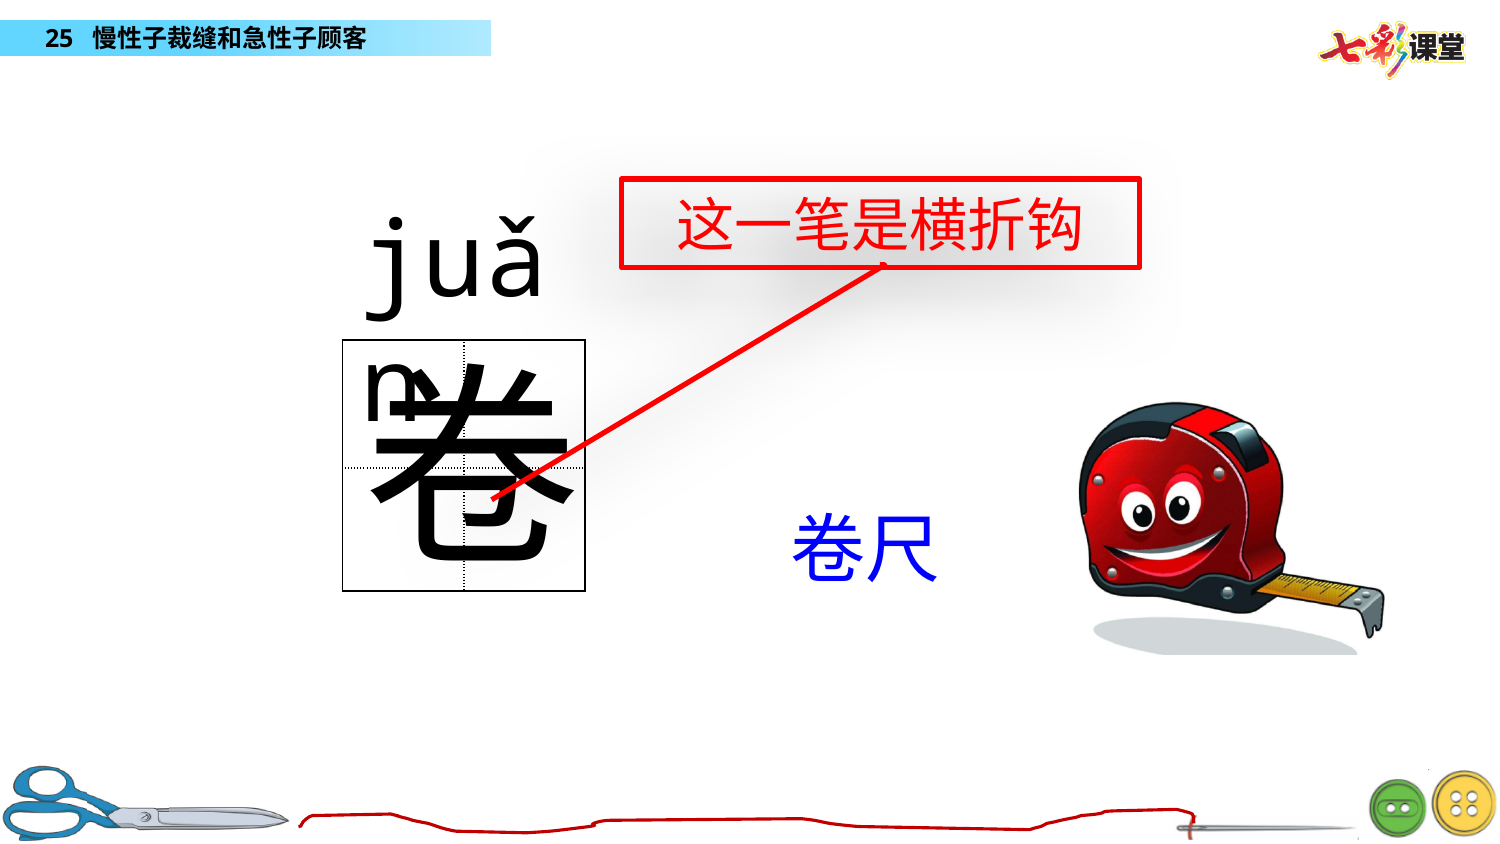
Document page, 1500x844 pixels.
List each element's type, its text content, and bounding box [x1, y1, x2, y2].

picture [1173, 816, 1358, 839]
picture [0, 764, 290, 844]
text_box 这一笔是横折钩 [490, 177, 1142, 502]
picture [1365, 769, 1500, 839]
table_cell [343, 468, 352, 590]
text_box 卷尺 [778, 495, 983, 597]
picture [1316, 20, 1468, 80]
text_box juǎn [348, 186, 582, 448]
table_header [343, 341, 352, 468]
text_box 卷 [582, 334, 586, 439]
picture [1063, 401, 1392, 656]
text_box 卷 [352, 448, 586, 595]
